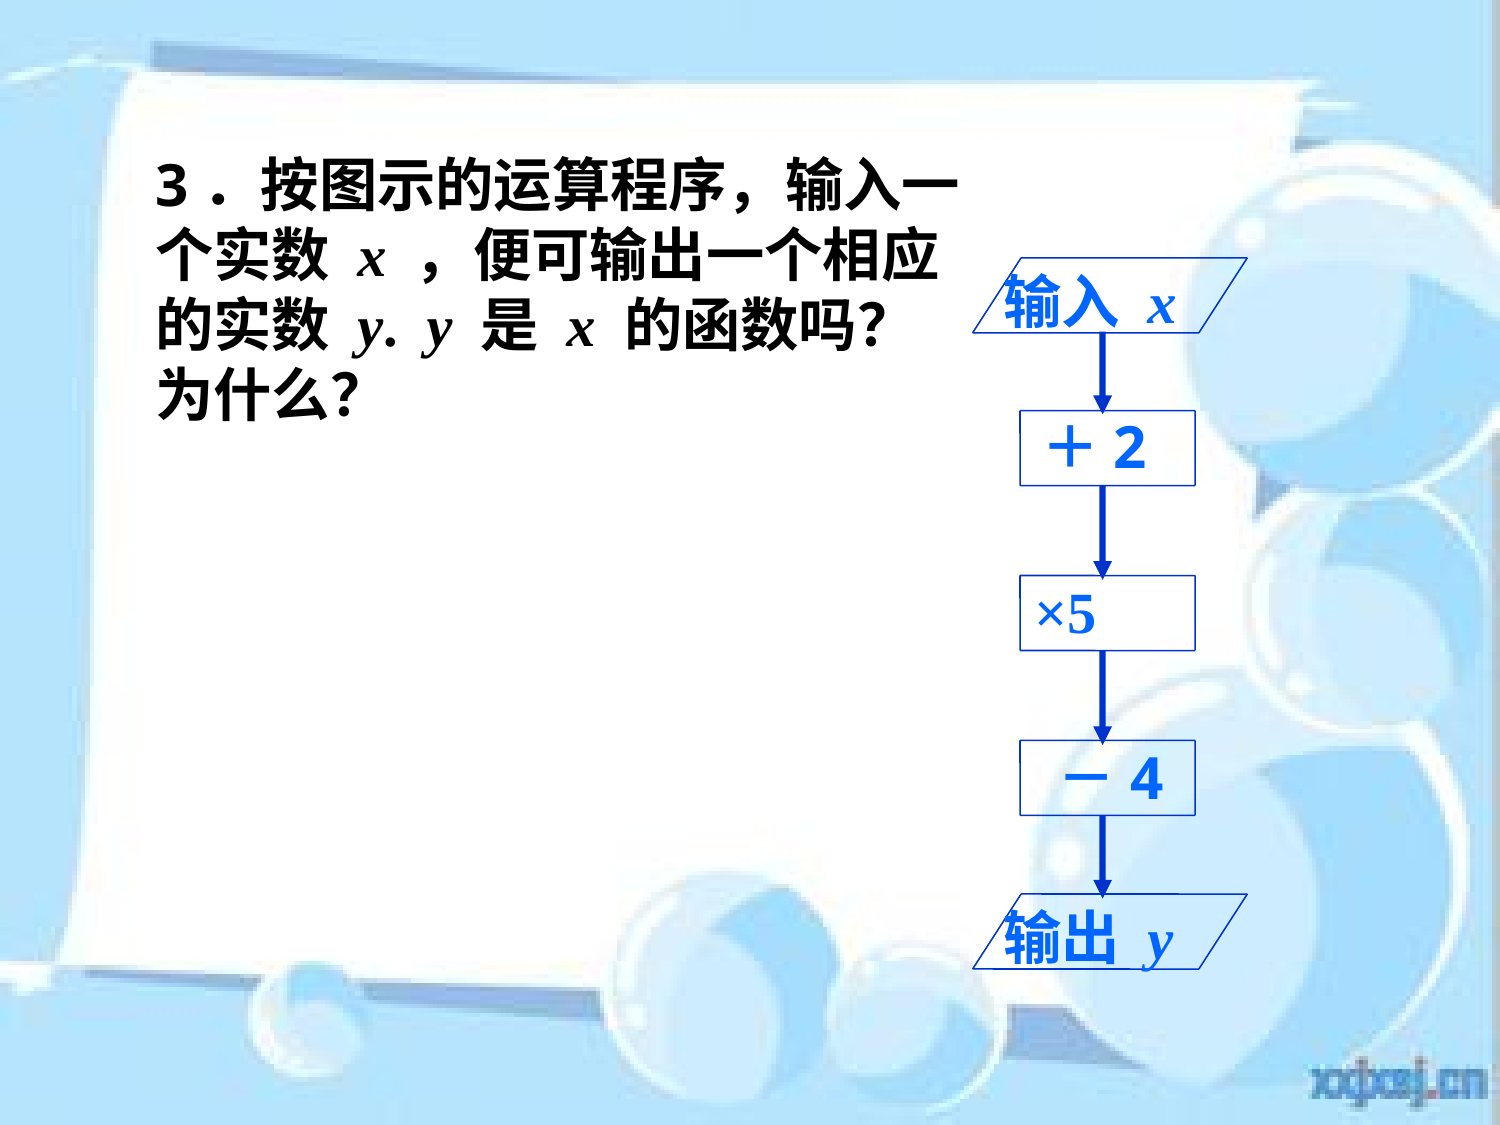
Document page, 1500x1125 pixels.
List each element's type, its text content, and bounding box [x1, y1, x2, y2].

text_box 3．按图示的运算程序，输入一个实数 x ，便可输出一个相应的实数 y. y 是 x 的函数吗？为什么？ [140, 140, 980, 436]
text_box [1019, 402, 1196, 488]
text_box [1019, 567, 1211, 654]
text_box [972, 257, 1248, 344]
picture [0, 0, 1500, 1125]
text_box [1096, 827, 1109, 892]
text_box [1019, 733, 1196, 819]
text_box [972, 893, 1248, 980]
